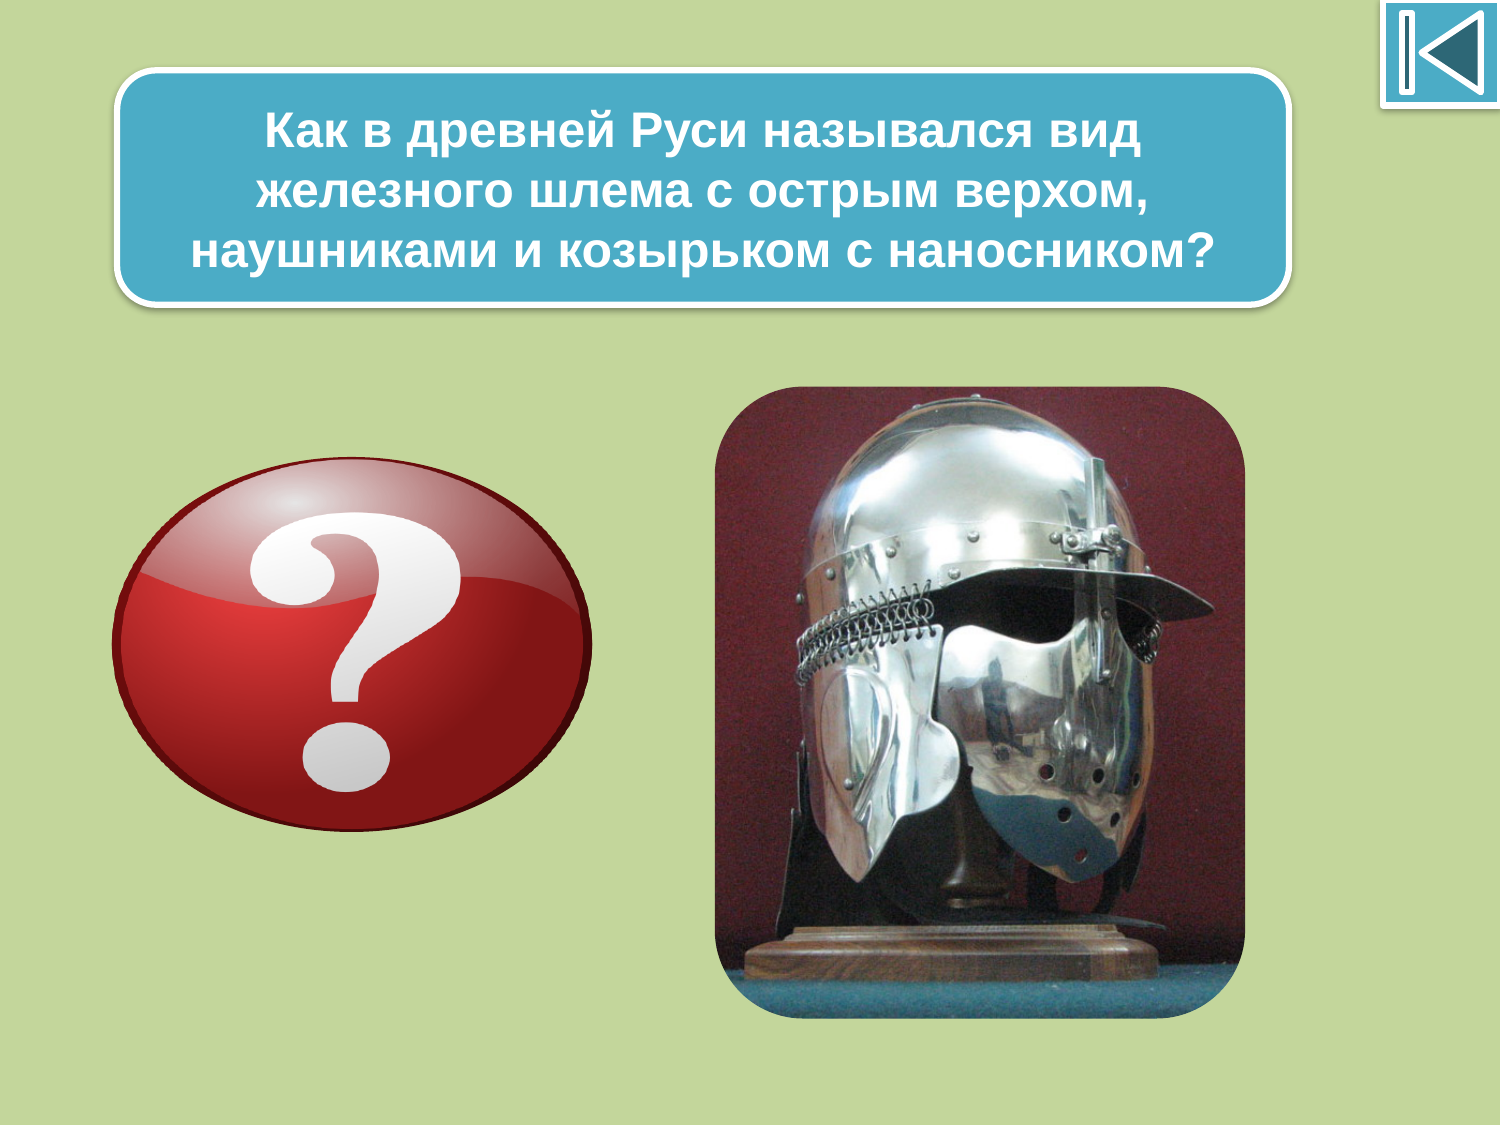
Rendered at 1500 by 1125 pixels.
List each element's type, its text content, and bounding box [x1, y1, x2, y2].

text_box [1380, 0, 1500, 109]
picture [105, 456, 598, 833]
picture [714, 386, 1246, 1019]
text_box Как в древней Руси назывался вид железного шлема с острым верхом, наушниками и козырьком с наносником? [113, 67, 1293, 308]
